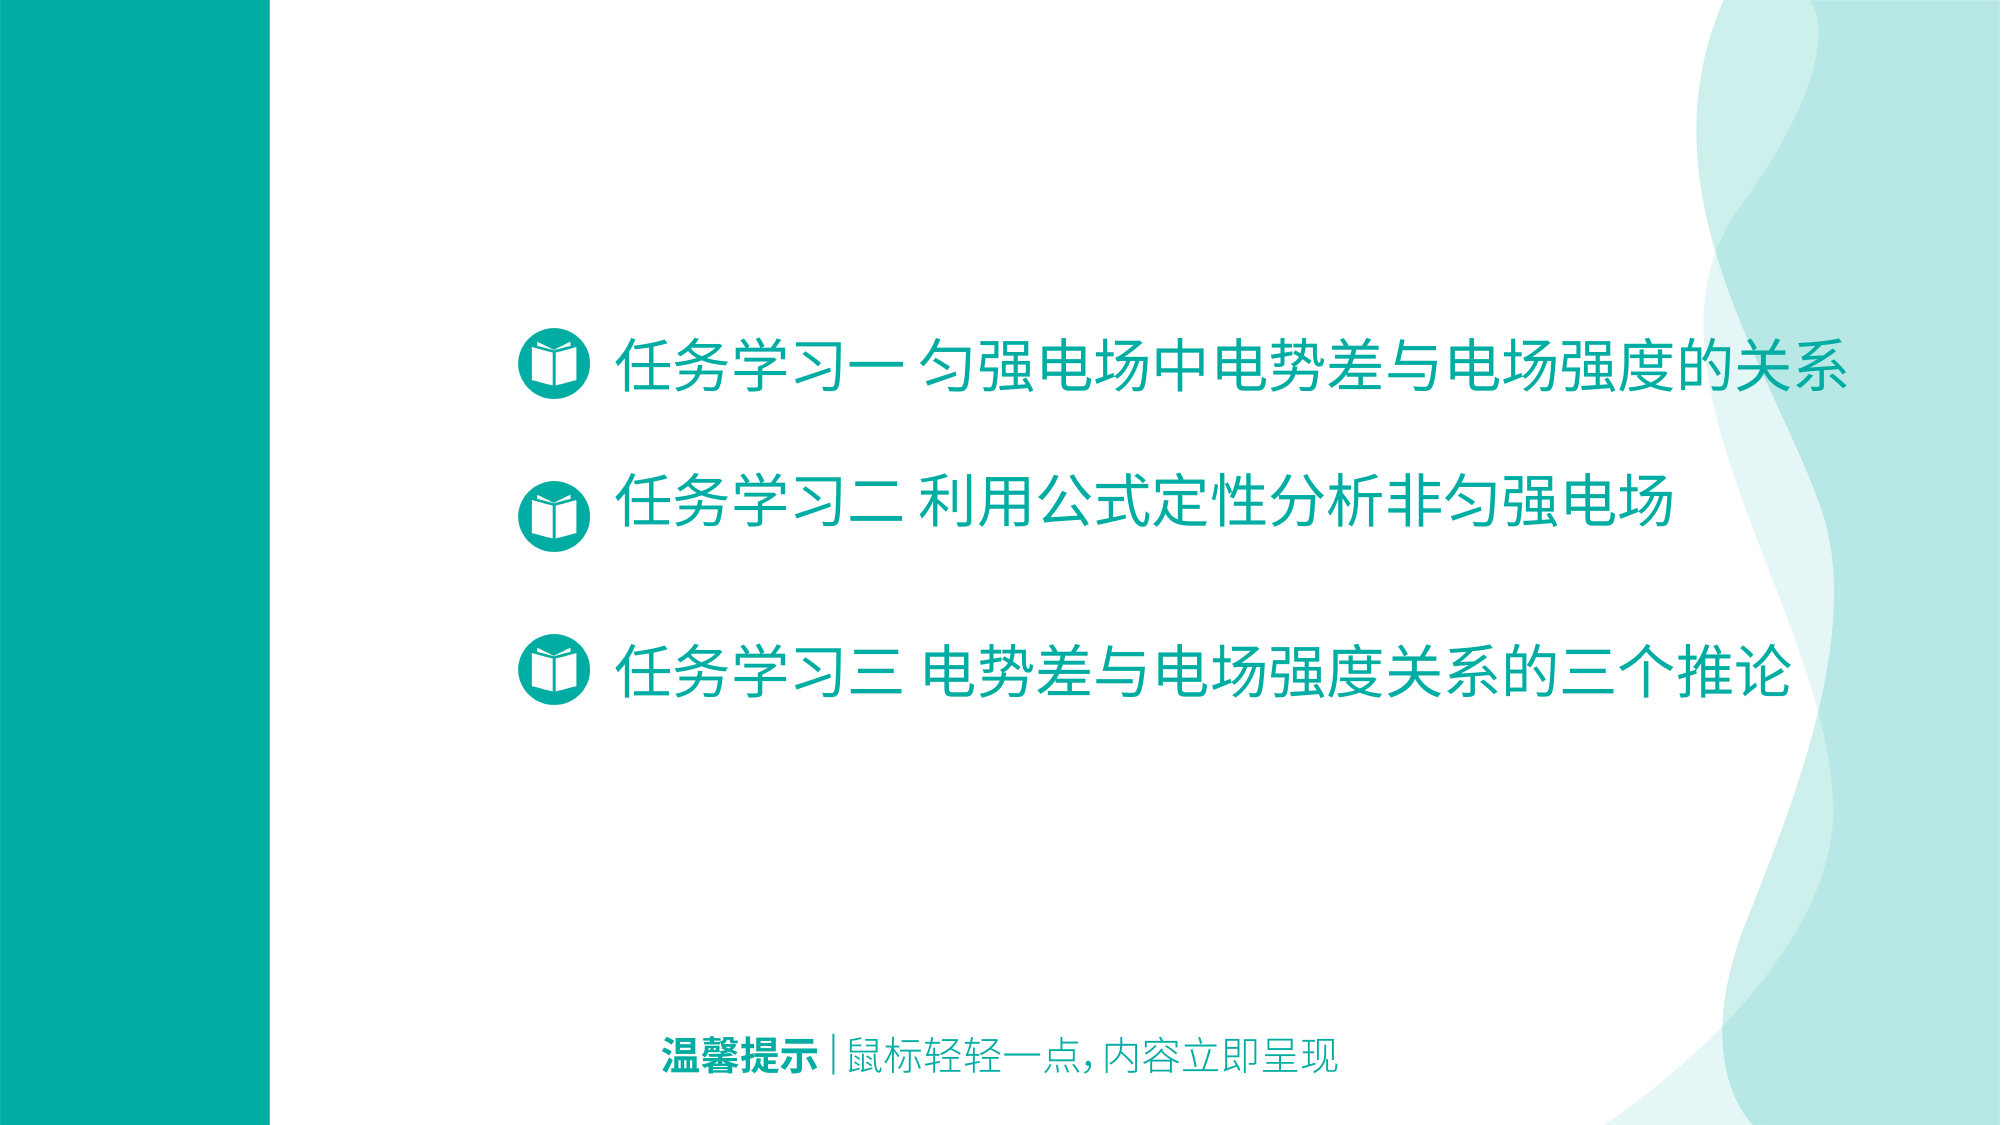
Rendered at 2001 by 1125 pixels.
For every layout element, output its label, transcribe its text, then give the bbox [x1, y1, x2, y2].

picture [0, 0, 2000, 1125]
text_box 任务学习一 匀强电场中电势差与电场强度的关系 [602, 322, 1932, 405]
text_box 任务学习三 电势差与电场强度关系的三个推论 [602, 628, 1932, 711]
